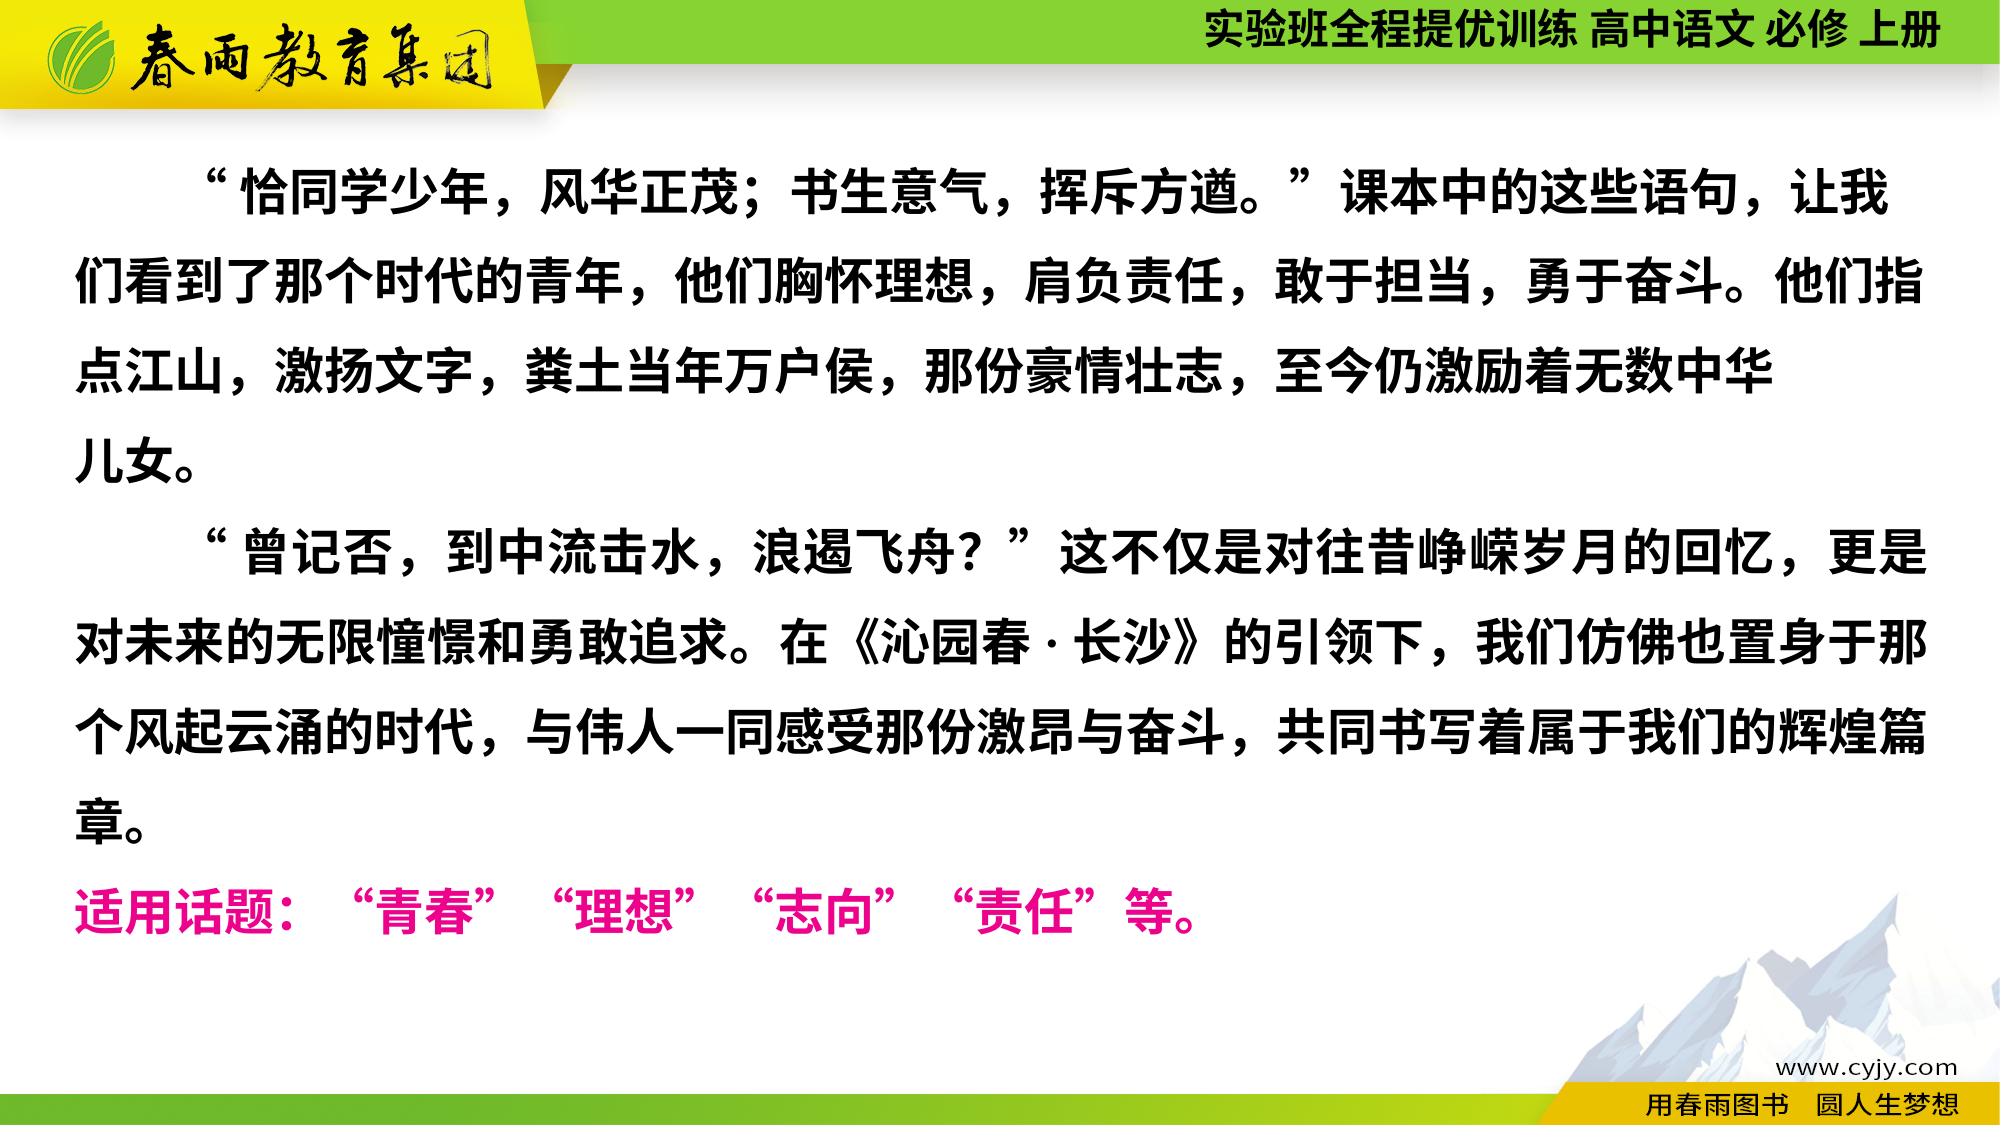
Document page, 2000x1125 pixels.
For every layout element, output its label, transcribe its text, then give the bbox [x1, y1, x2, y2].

list “恰同学少年，风华正茂；书生意气，挥斥方遒。”课本中的这些语句，让我们看到了那个时代的青年，他们胸怀理想，肩负责任，敢于担当，勇于奋斗。他们指点江山，激扬文字，粪土当年万户侯，那份豪情壮志，至今仍激励着无数中华 儿女。 “曾记否，到中流击水，浪遏飞舟？”这不仅是对往昔峥嵘岁月的回忆，更是对未来的无限憧憬和勇敢追求。在《沁园春·长沙》的引领下，我们仿佛也置身于那个风起云涌的时代，与伟人一同感受那份激昂与奋斗，共同书写着属于我们的辉煌篇章。 适用话题：“青春”“理想”“志向”“责任”等。 [59, 122, 1944, 944]
picture [0, 0, 2000, 1125]
